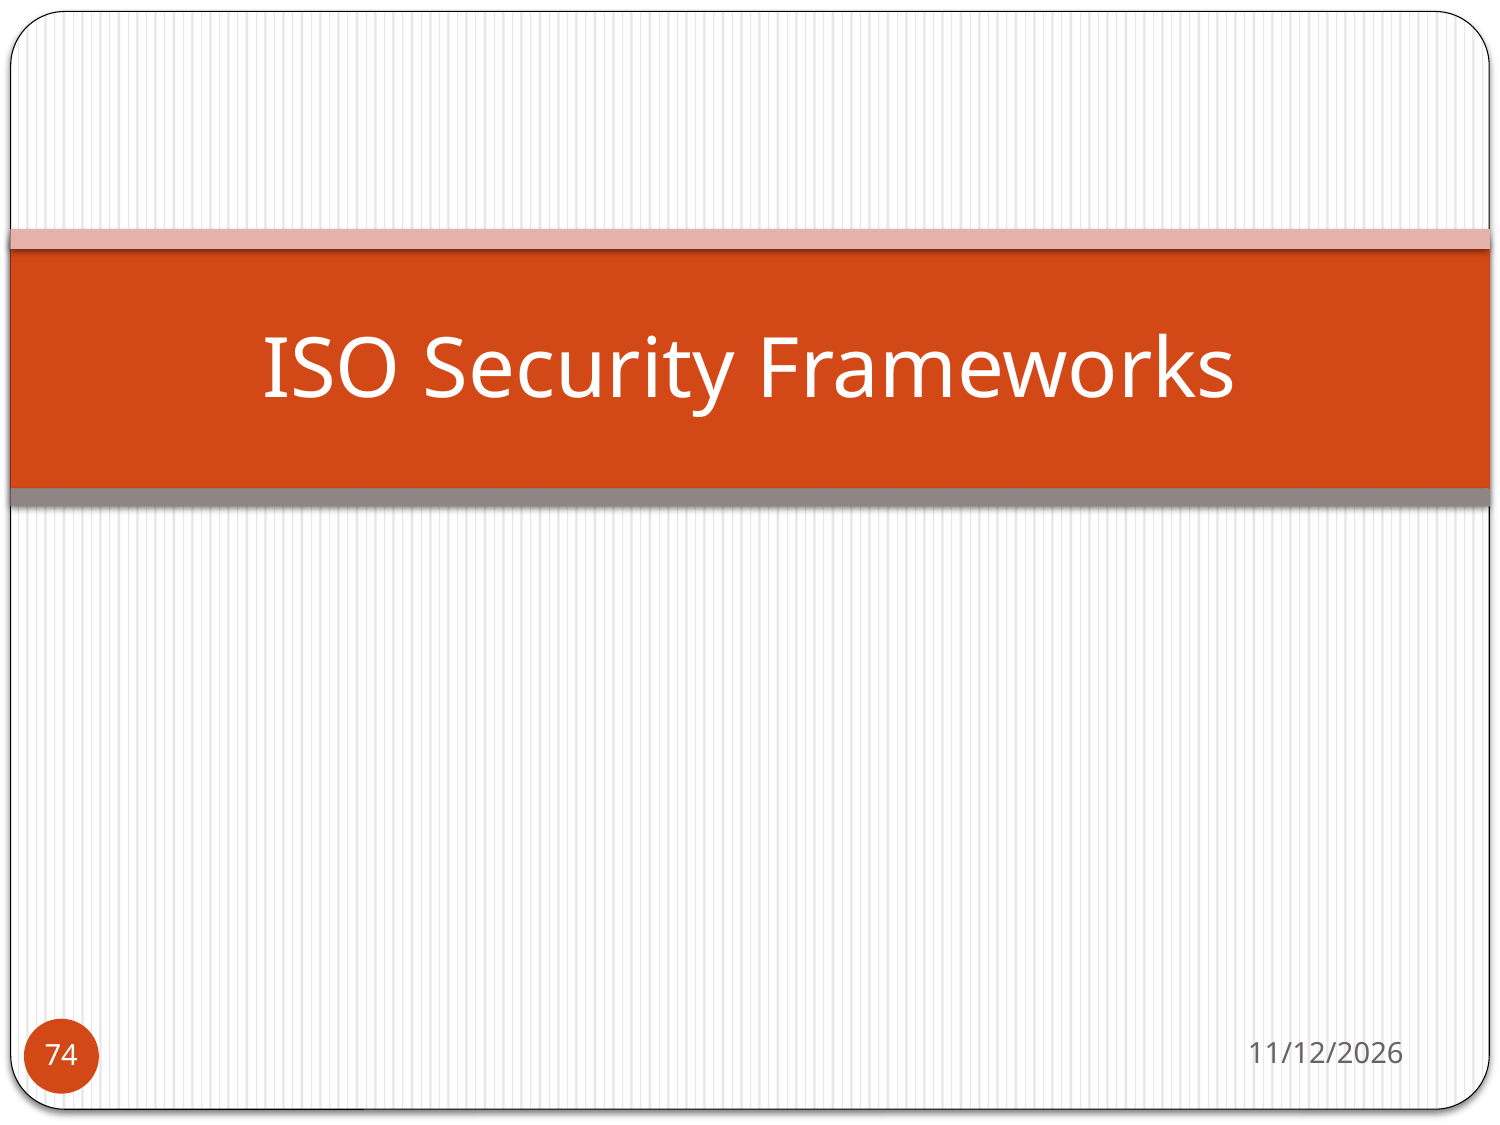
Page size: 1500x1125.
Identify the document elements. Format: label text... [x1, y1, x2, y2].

title ISO Security Frameworks [75, 247, 1425, 489]
slide_number 74 [23, 1018, 99, 1094]
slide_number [1012, 1015, 1419, 1094]
